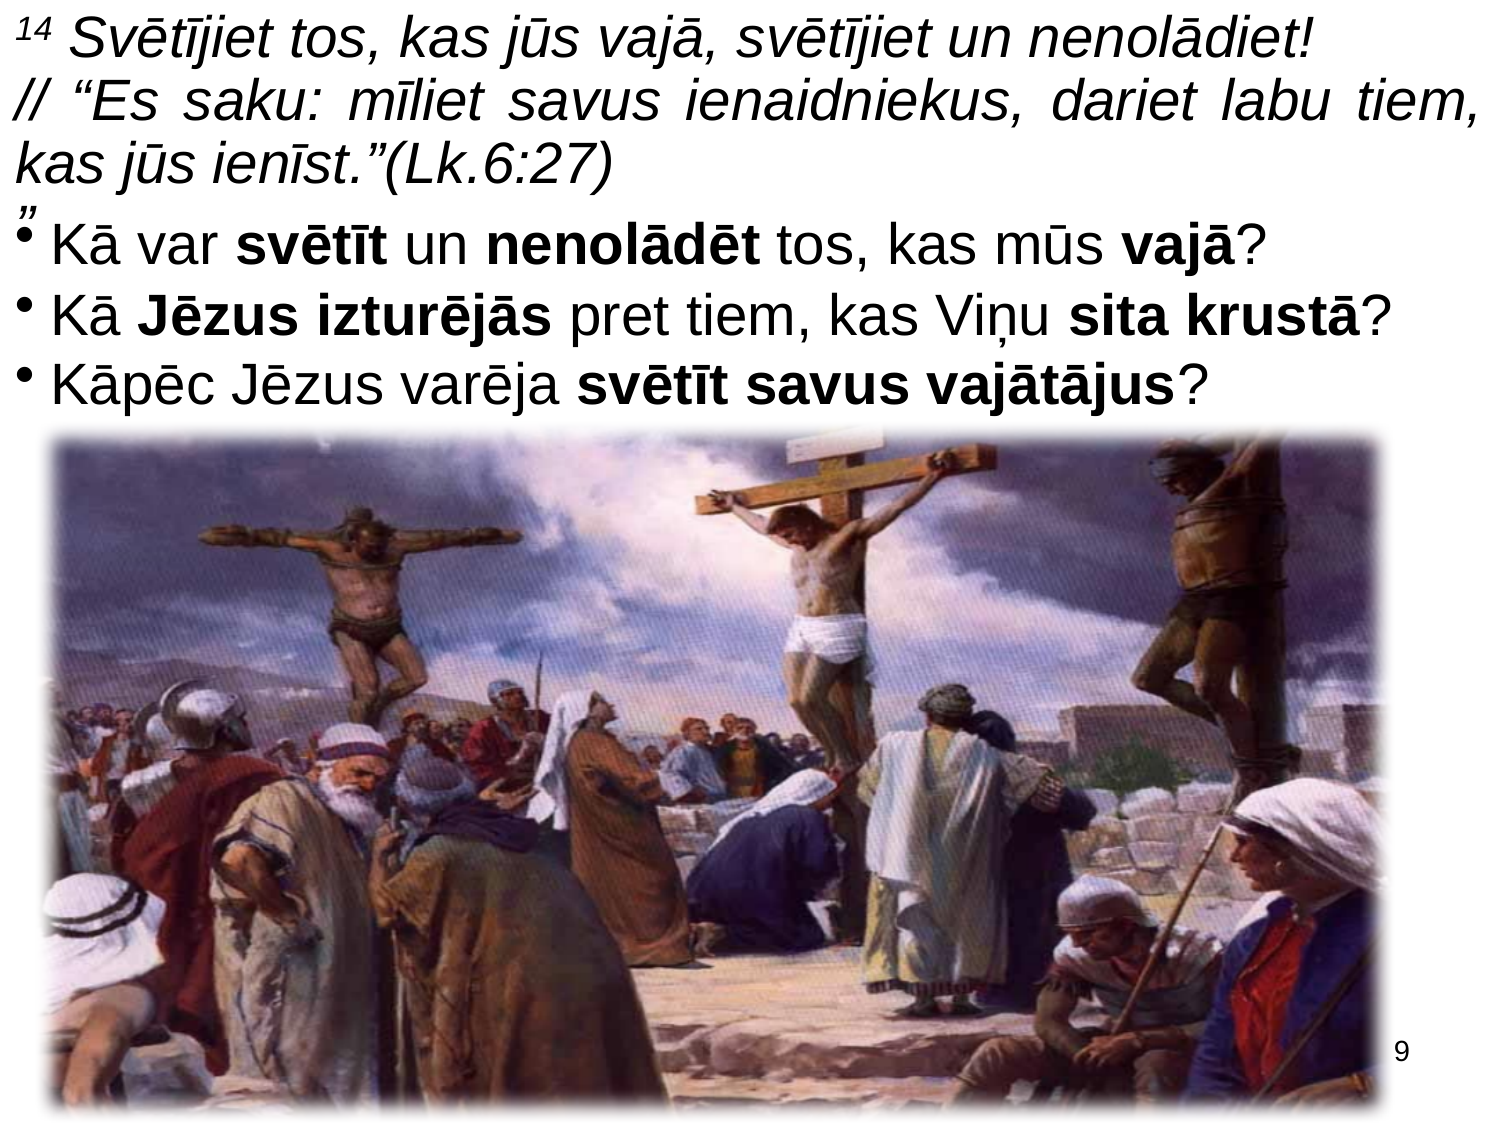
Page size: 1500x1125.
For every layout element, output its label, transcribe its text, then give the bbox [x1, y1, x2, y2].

slide_number 9 [1400, 1024, 1426, 1103]
picture [34, 421, 1395, 1125]
text_box Kā var svētīt un nenolādēt tos, kas mūs vajā? Kā Jēzus izturējās pret tiem, kas Viņu sita krustā? Kāpēc Jēzus varēja svētīt savus vajātājus? [0, 199, 1500, 424]
list 14 Svētījiet tos, kas jūs vajā, svētījiet un nenolādiet! // “Es saku: mīliet savus ienaidniekus, dariet labu tiem, kas jūs ienīst.”(Lk.6:27) ” [0, 0, 1500, 178]
